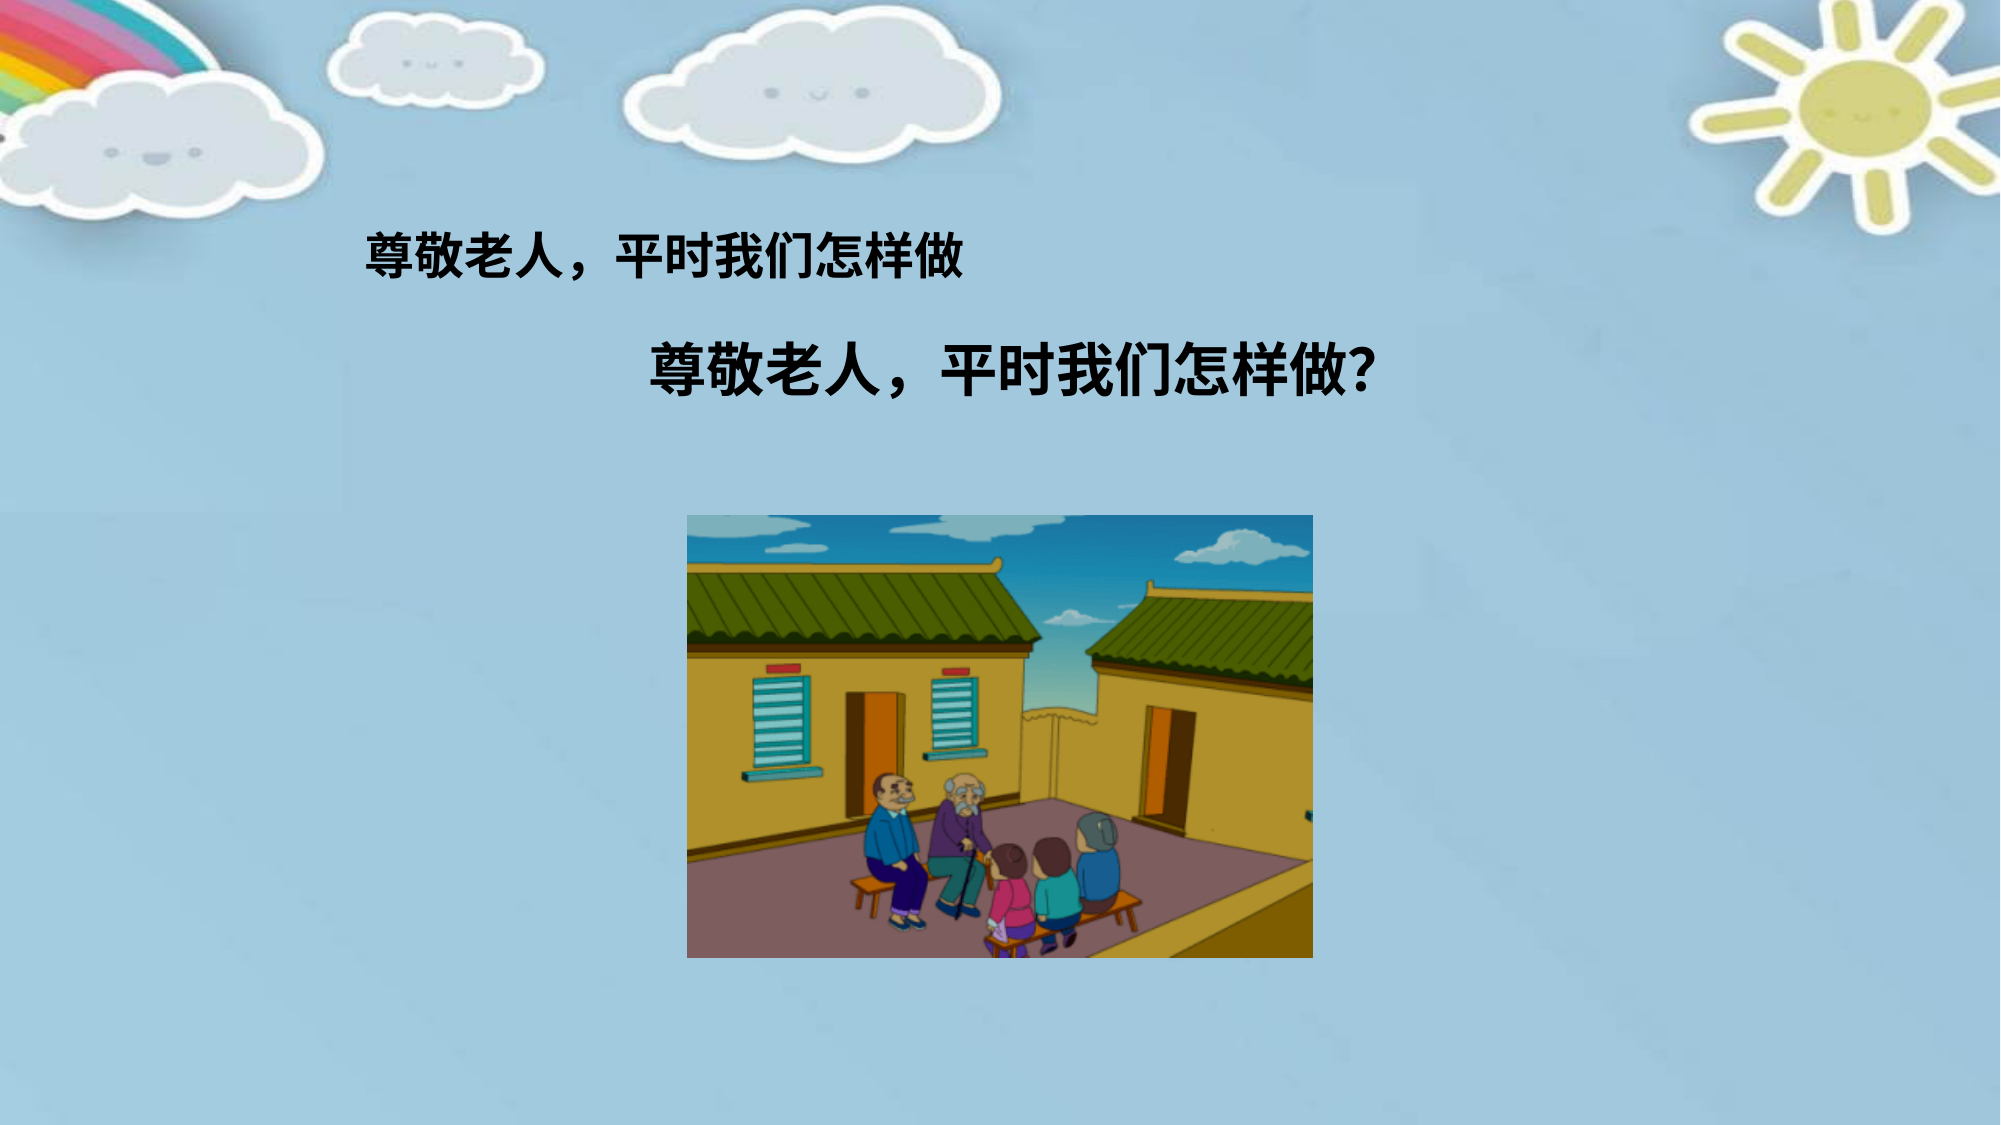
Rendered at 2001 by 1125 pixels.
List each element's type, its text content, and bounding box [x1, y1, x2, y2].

text_box 尊敬老人，平时我们怎样做？ [349, 326, 1638, 411]
picture [0, 0, 2001, 1125]
text_box 尊敬老人，平时我们怎样做 [350, 217, 1213, 292]
